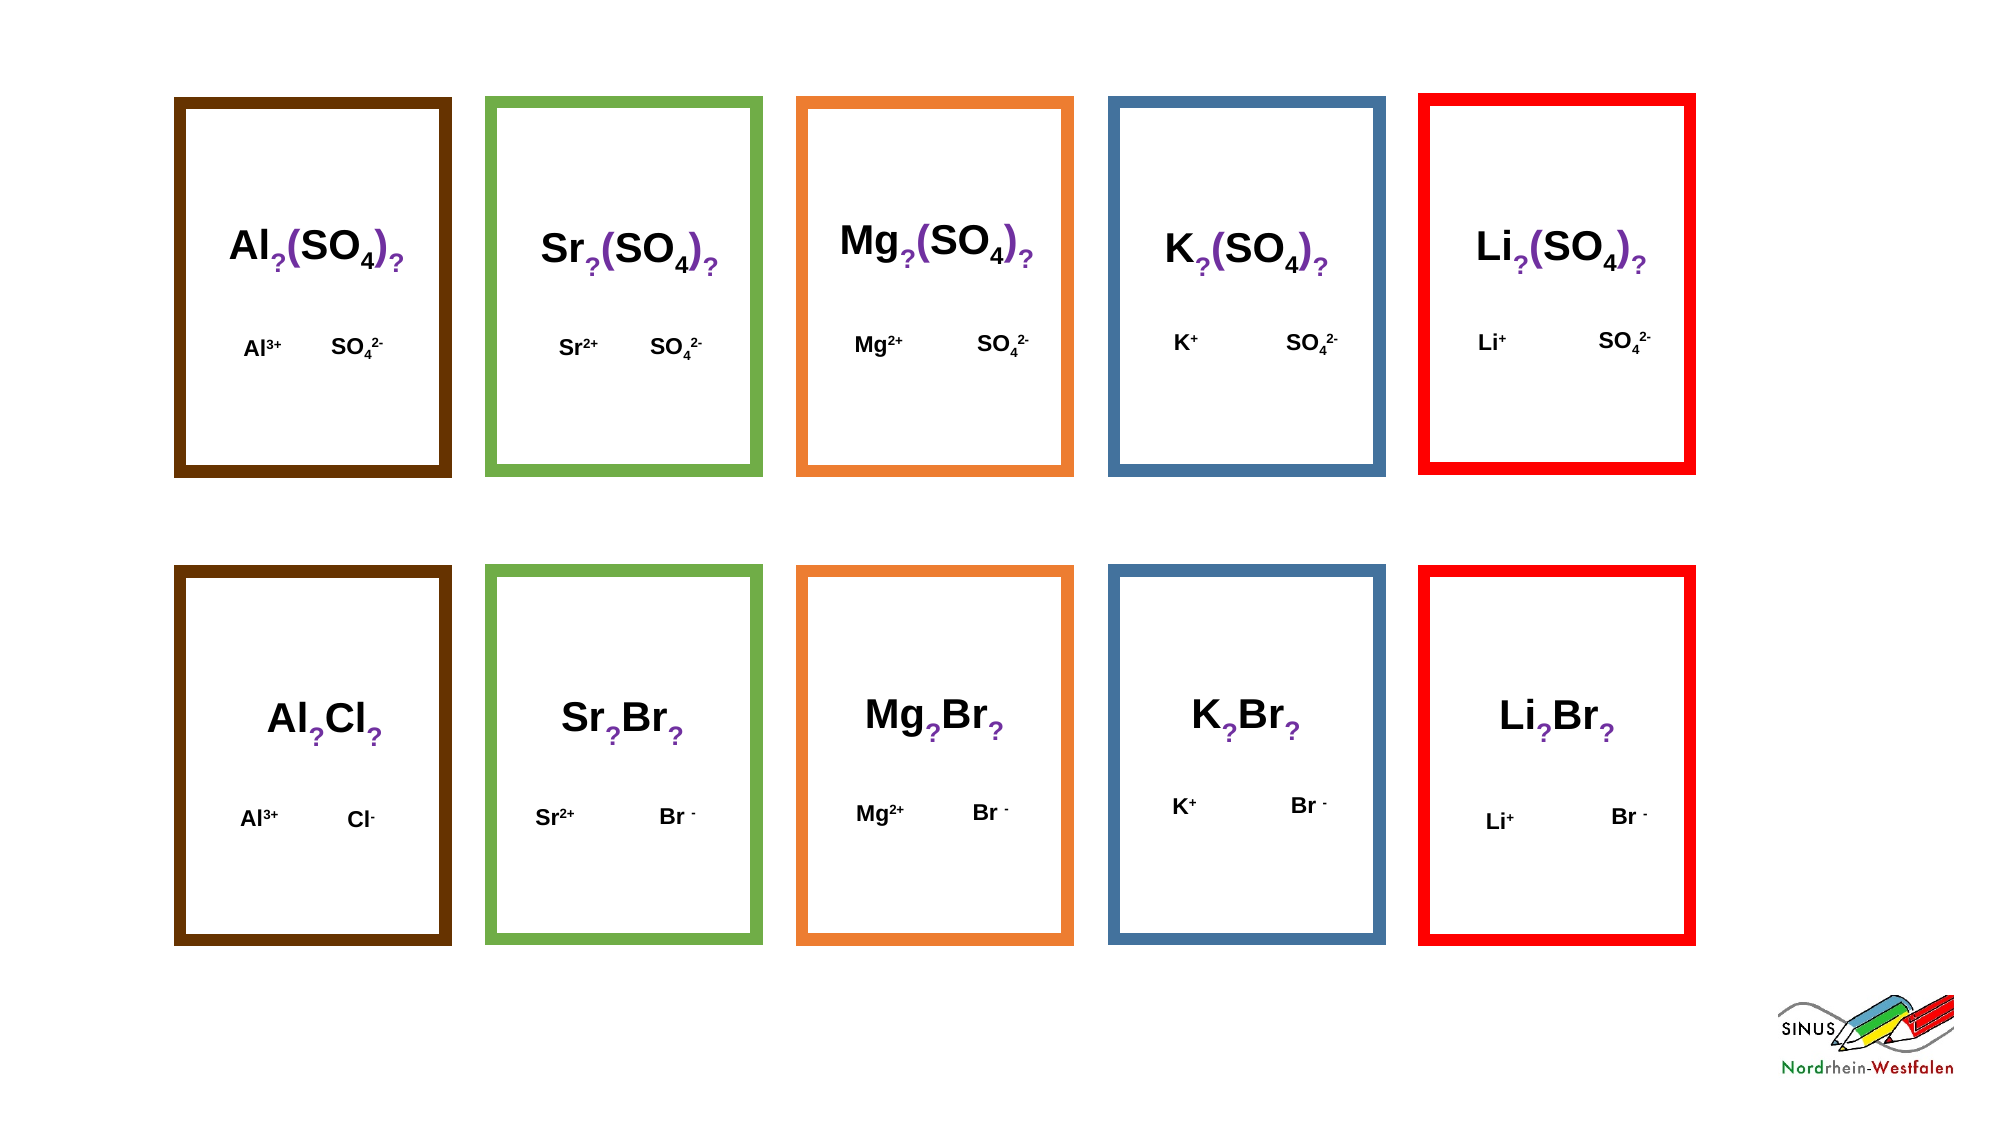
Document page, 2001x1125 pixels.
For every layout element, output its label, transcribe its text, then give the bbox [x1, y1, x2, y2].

text_box [1113, 101, 1381, 472]
text_box [1423, 570, 1691, 941]
text_box Br - [644, 794, 738, 851]
text_box K+ [1159, 320, 1234, 377]
text_box Sr2+ [543, 325, 632, 382]
text_box Br - [957, 789, 1051, 846]
text_box Sr?(SO4)? [511, 209, 749, 304]
text_box SO42- [635, 324, 729, 381]
text_box Sr?Br? [520, 678, 725, 772]
text_box SO42- [962, 321, 1056, 378]
text_box [180, 102, 446, 472]
text_box Mg?Br? [816, 675, 1053, 764]
text_box [801, 101, 1069, 472]
text_box Al?Cl? [223, 678, 427, 773]
text_box [180, 571, 446, 941]
text_box I- [237, 472, 281, 479]
text_box K+ [1157, 784, 1233, 841]
text_box K?Br? [1128, 675, 1364, 765]
text_box Br - [1596, 794, 1686, 838]
text_box Li?(SO4)? [1455, 207, 1668, 301]
text_box Al?(SO4)? [202, 205, 431, 300]
text_box Cl- [332, 797, 426, 854]
text_box Al3+ [225, 796, 301, 853]
text_box K?(SO4)? [1145, 209, 1349, 304]
text_box Mg2+ [841, 790, 929, 847]
text_box Li?Br? [1455, 675, 1659, 770]
text_box Li+ [1470, 799, 1546, 856]
text_box [1113, 569, 1381, 940]
text_box SO42- [1583, 318, 1677, 375]
text_box Al3+ [228, 325, 304, 383]
text_box SO42- [316, 323, 410, 380]
text_box Mg?(SO4)? [821, 201, 1053, 296]
text_box [1423, 99, 1691, 469]
text_box [490, 101, 758, 472]
text_box SO42- [1271, 319, 1365, 376]
text_box Li+ [1463, 319, 1539, 376]
text_box [490, 569, 758, 940]
picture [1778, 995, 1954, 1078]
text_box Mg2+ [839, 321, 928, 379]
text_box Sr2+ [520, 795, 608, 852]
text_box Br - [1275, 783, 1369, 840]
text_box [801, 570, 1069, 941]
text_box I- [237, 941, 281, 948]
